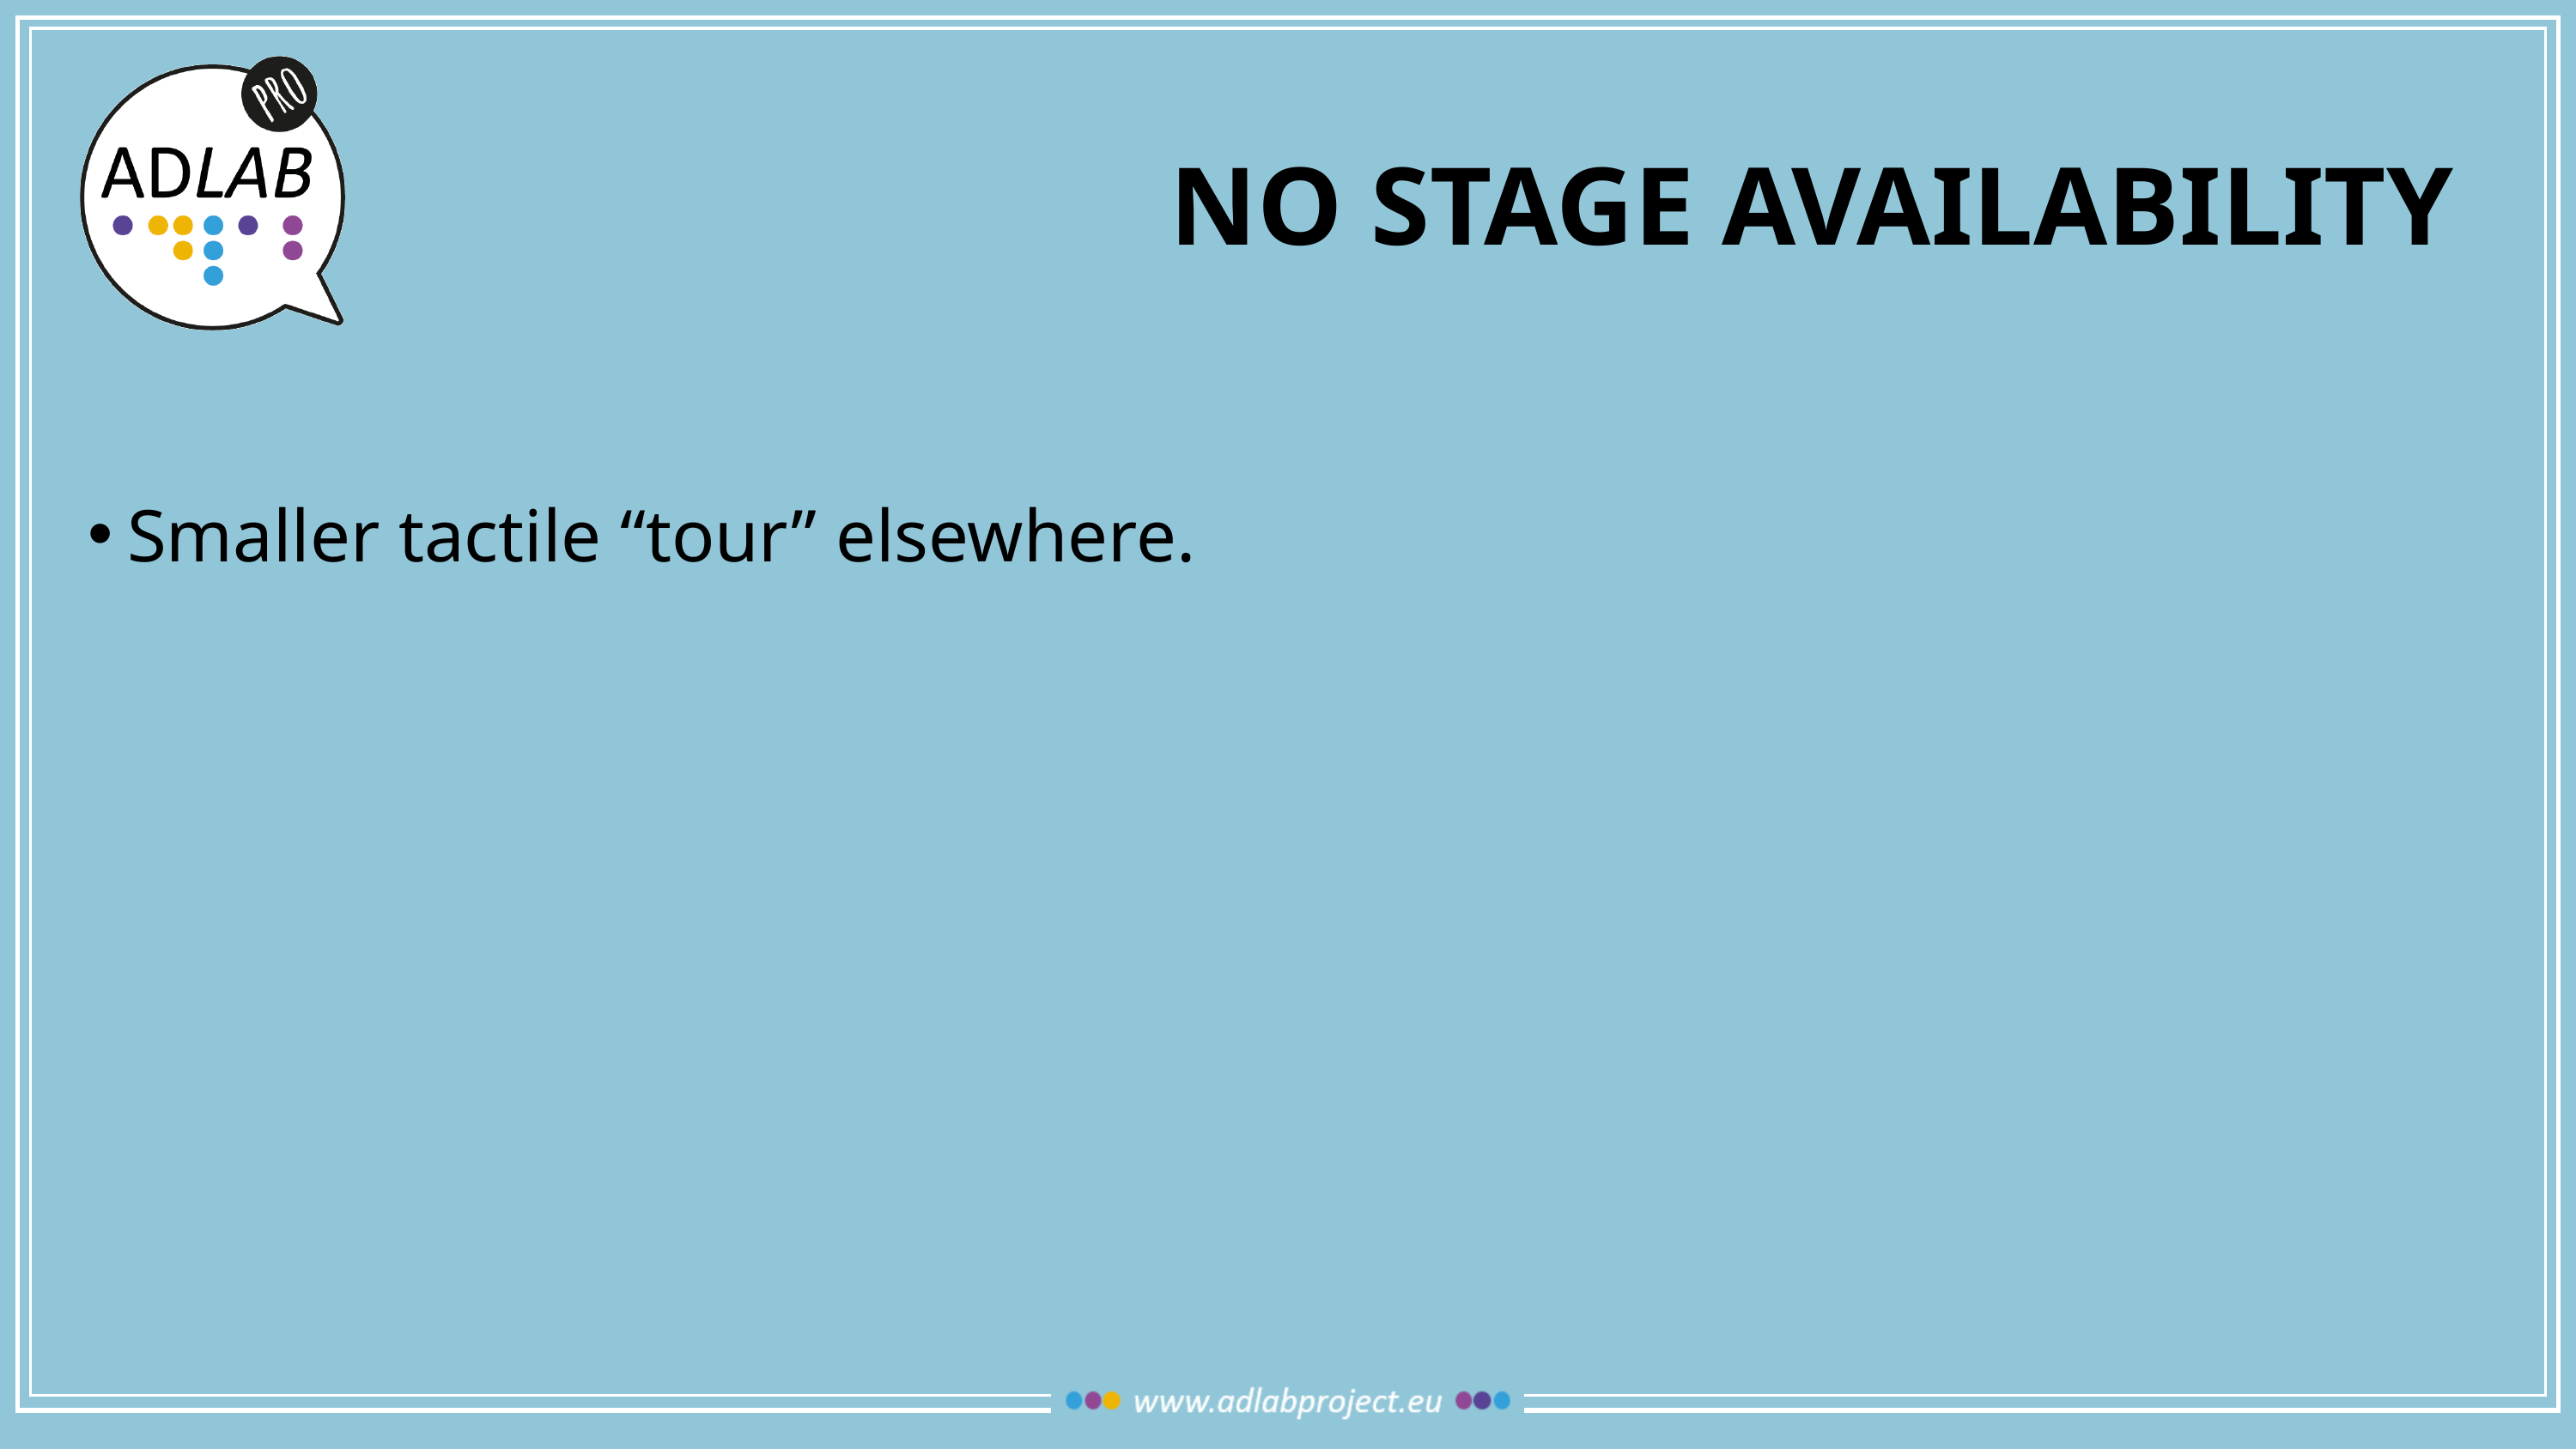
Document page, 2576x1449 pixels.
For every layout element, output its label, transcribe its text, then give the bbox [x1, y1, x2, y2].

title No Stage availability [384, 70, 2467, 351]
picture [1051, 1378, 1524, 1429]
picture [72, 49, 353, 330]
list Smaller tactile “tour” elsewhere. [75, 440, 2501, 1122]
